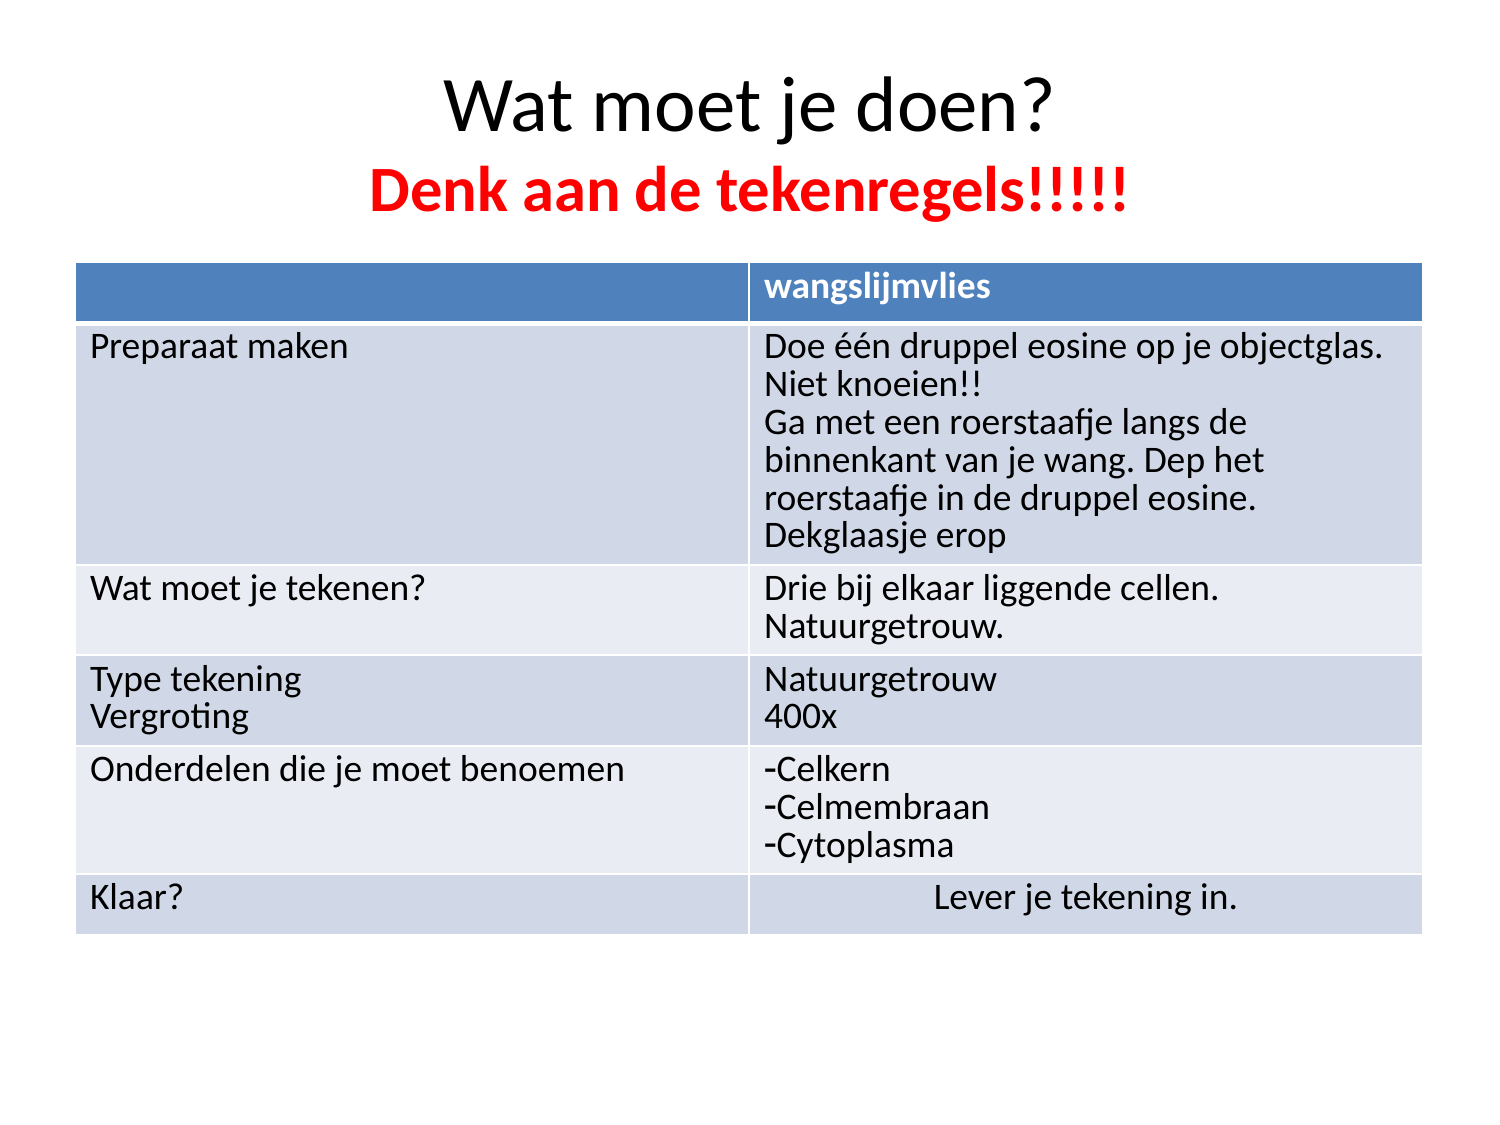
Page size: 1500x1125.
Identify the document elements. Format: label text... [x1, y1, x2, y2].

table_cell Drie bij elkaar liggende cellen. Natuurgetrouw. [750, 566, 1422, 654]
table_header [76, 263, 748, 321]
table_cell Type tekening Vergroting [76, 656, 748, 745]
table_cell Natuurgetrouw 400x [750, 656, 1422, 745]
table_header wangslijmvlies [750, 263, 1422, 321]
table_cell Onderdelen die je moet benoemen [76, 747, 748, 873]
table_cell Doe één druppel eosine op je objectglas. Niet knoeien!! Ga met een roerstaafje langs de binnenkant van je wang. Dep het roerstaafje in de druppel eosine. Dekglaasje erop [750, 326, 1422, 564]
table_cell Celkern Celmembraan Cytoplasma [750, 747, 1422, 873]
title Wat moet je doen? Denk aan de tekenregels!!!!! [75, 45, 1425, 233]
table_cell Klaar? [76, 875, 748, 934]
table_cell Preparaat maken [76, 326, 748, 564]
table_cell Lever je tekening in. [750, 875, 1422, 934]
table_cell Wat moet je tekenen? [76, 566, 748, 654]
